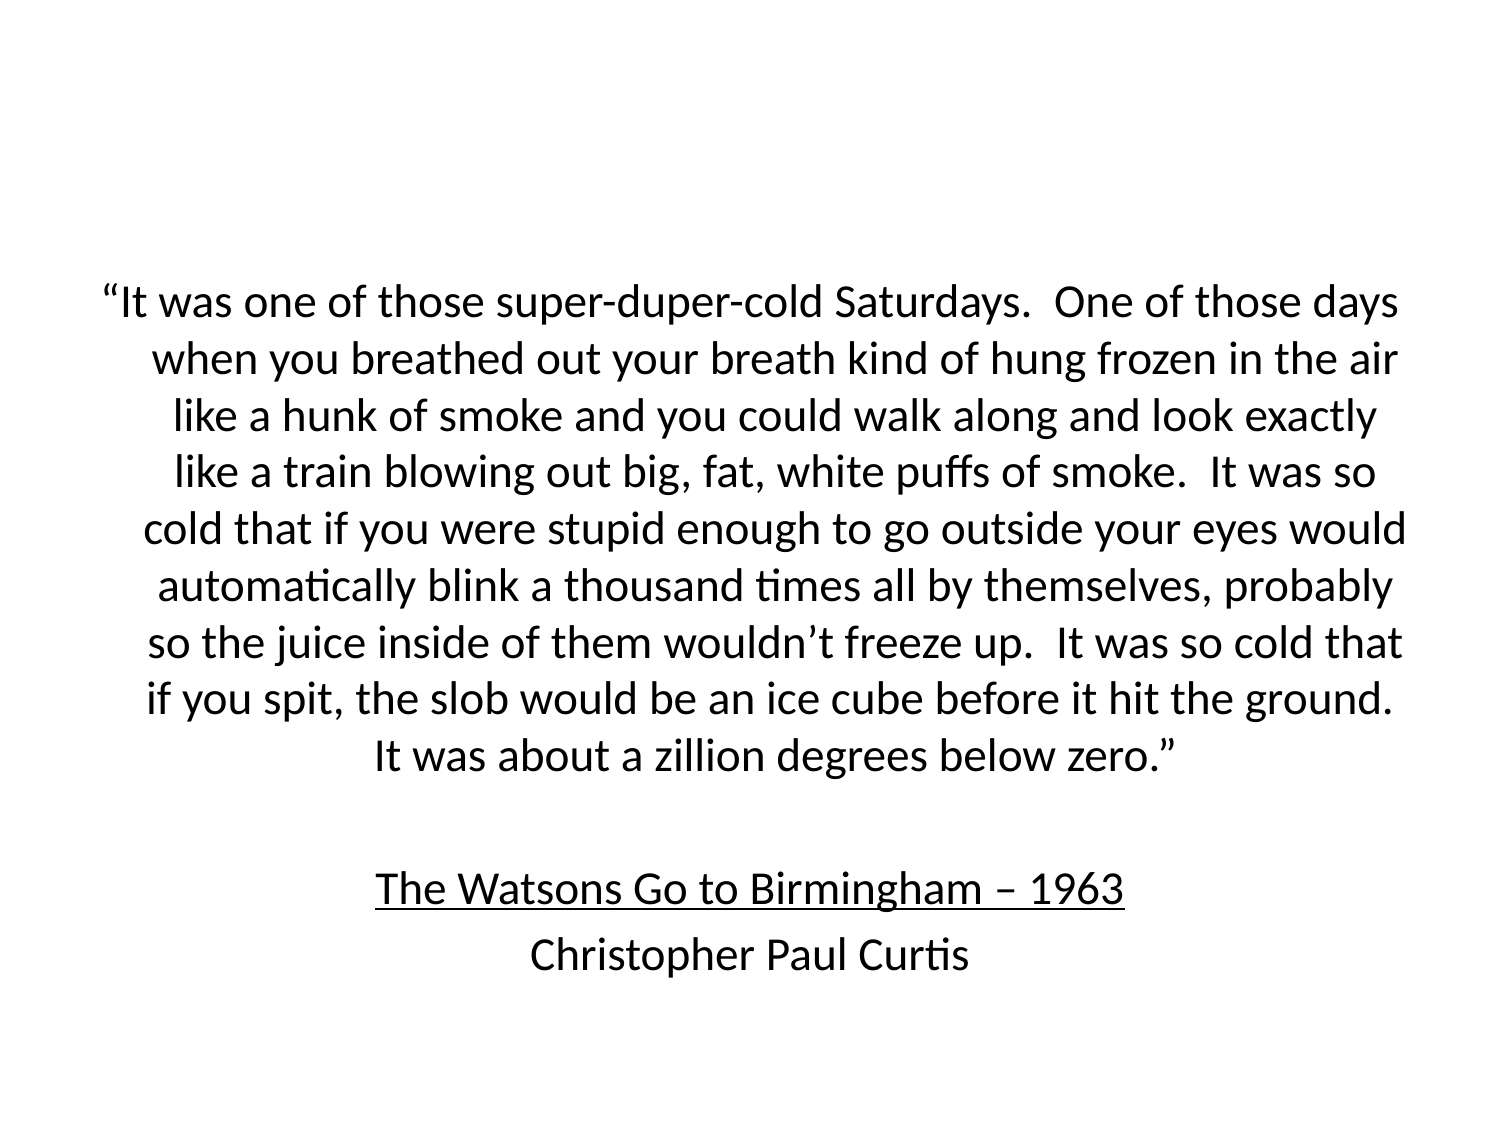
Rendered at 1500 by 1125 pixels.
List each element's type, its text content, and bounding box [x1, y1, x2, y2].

list “It was one of those super-duper-cold Saturdays. One of those days when you breathed out your breath kind of hung frozen in the air like a hunk of smoke and you could walk along and look exactly like a train blowing out big, fat, white puffs of smoke. It was so cold that if you were stupid enough to go outside your eyes would automatically blink a thousand times all by themselves, probably so the juice inside of them wouldn’t freeze up. It was so cold that if you spit, the slob would be an ice cube before it hit the ground. It was about a zillion degrees below zero.” The Watsons Go to Birmingham – 1963 Christopher Paul Curtis [75, 262, 1425, 1005]
